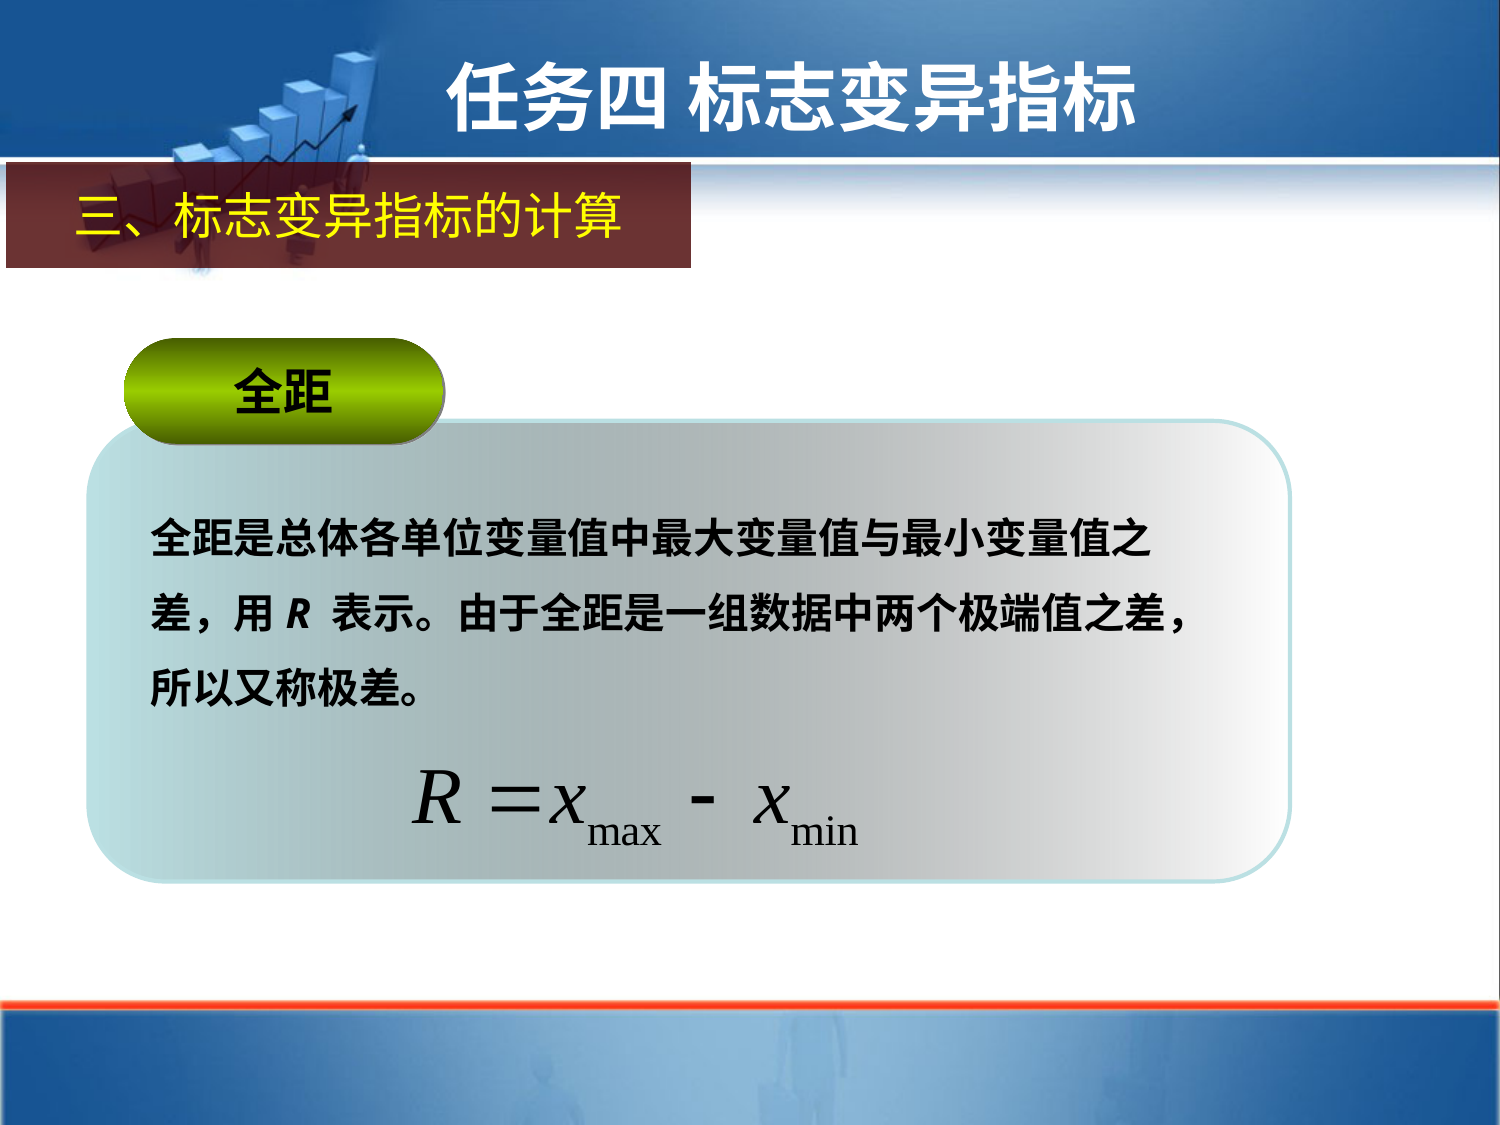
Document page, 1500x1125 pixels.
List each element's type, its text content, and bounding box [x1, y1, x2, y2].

text_box [88, 420, 1291, 882]
picture [0, 0, 1500, 1125]
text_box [395, 739, 881, 863]
text_box 三、标志变异指标的计算 [6, 162, 691, 268]
text_box 全距 [123, 337, 443, 444]
text_box 任务四 标志变异指标 [395, 42, 1500, 148]
text_box 全距是总体各单位变量值中最大变量值与最小变量值之差，用R 表示。由于全距是一组数据中两个极端值之差，所以又称极差。 [135, 479, 1234, 720]
